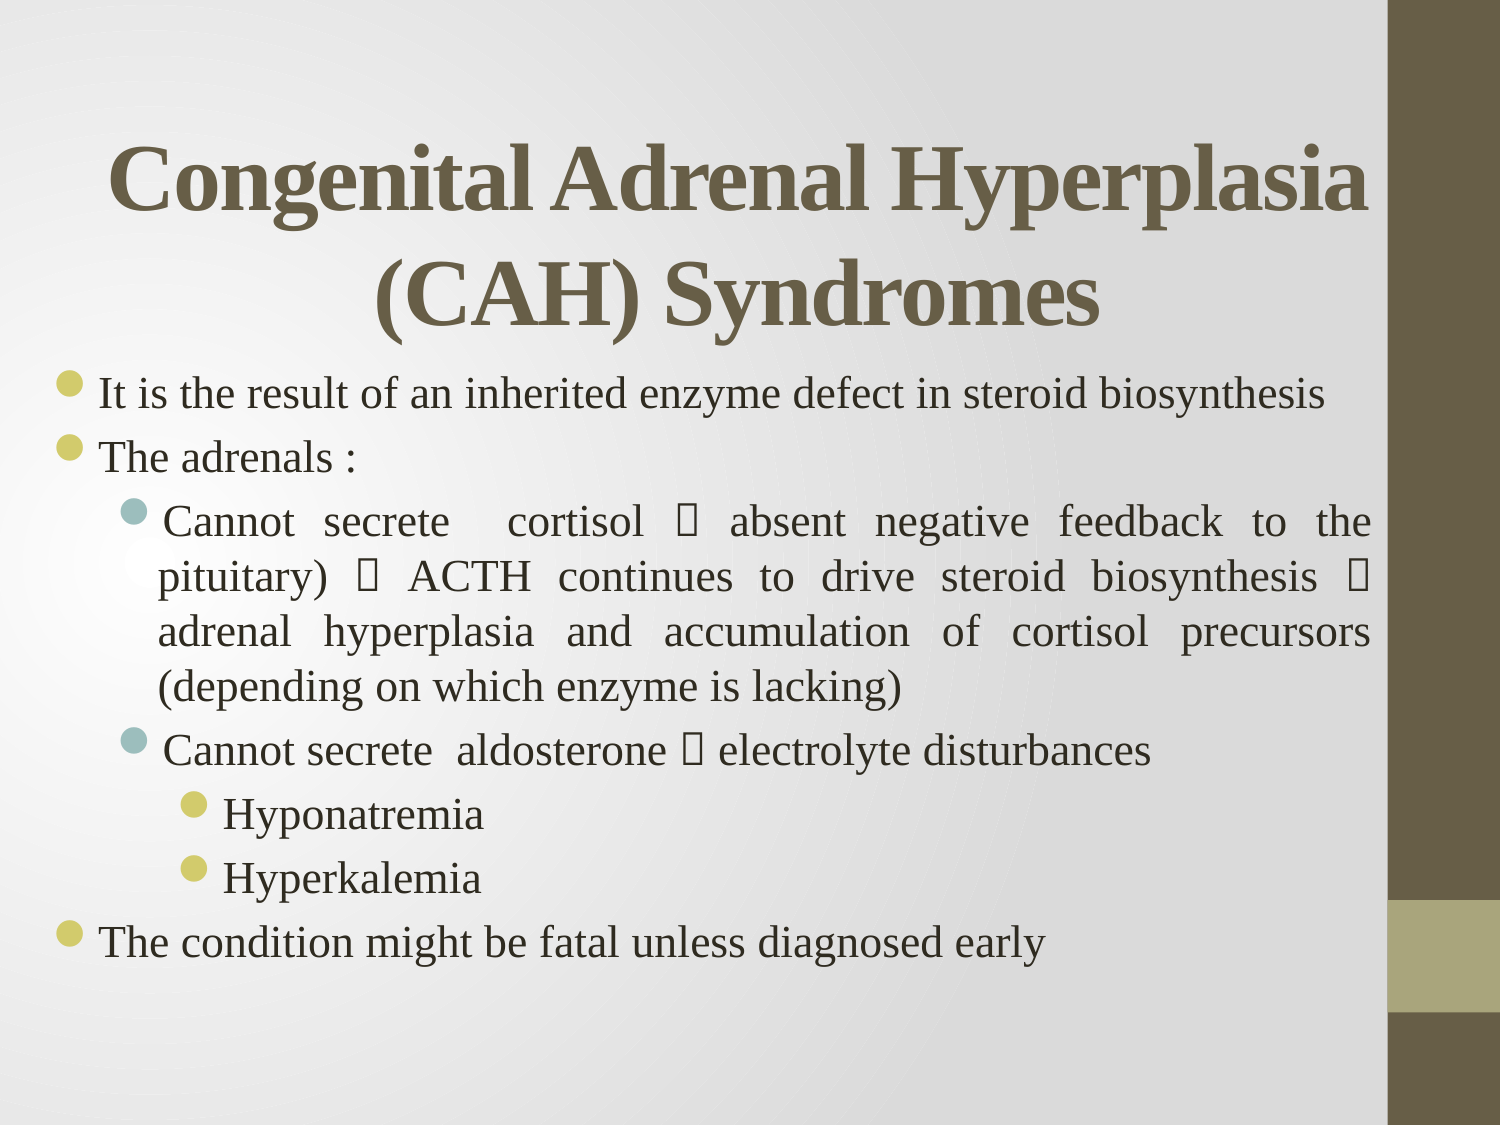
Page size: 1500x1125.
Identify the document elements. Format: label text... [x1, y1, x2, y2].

list It is the result of an inherited enzyme defect in steroid biosynthesis The adrenals : Cannot secrete cortisol  absent negative feedback to the pituitary)  ACTH continues to drive steroid biosynthesis  adrenal hyperplasia and accumulation of cortisol precursors (depending on which enzyme is lacking) Cannot secrete aldosterone  electrolyte disturbances Hyponatremia Hyperkalemia The condition might be fatal unless diagnosed early [37, 354, 1388, 1075]
title Congenital Adrenal Hyperplasia (CAH) Syndromes [50, 109, 1425, 350]
